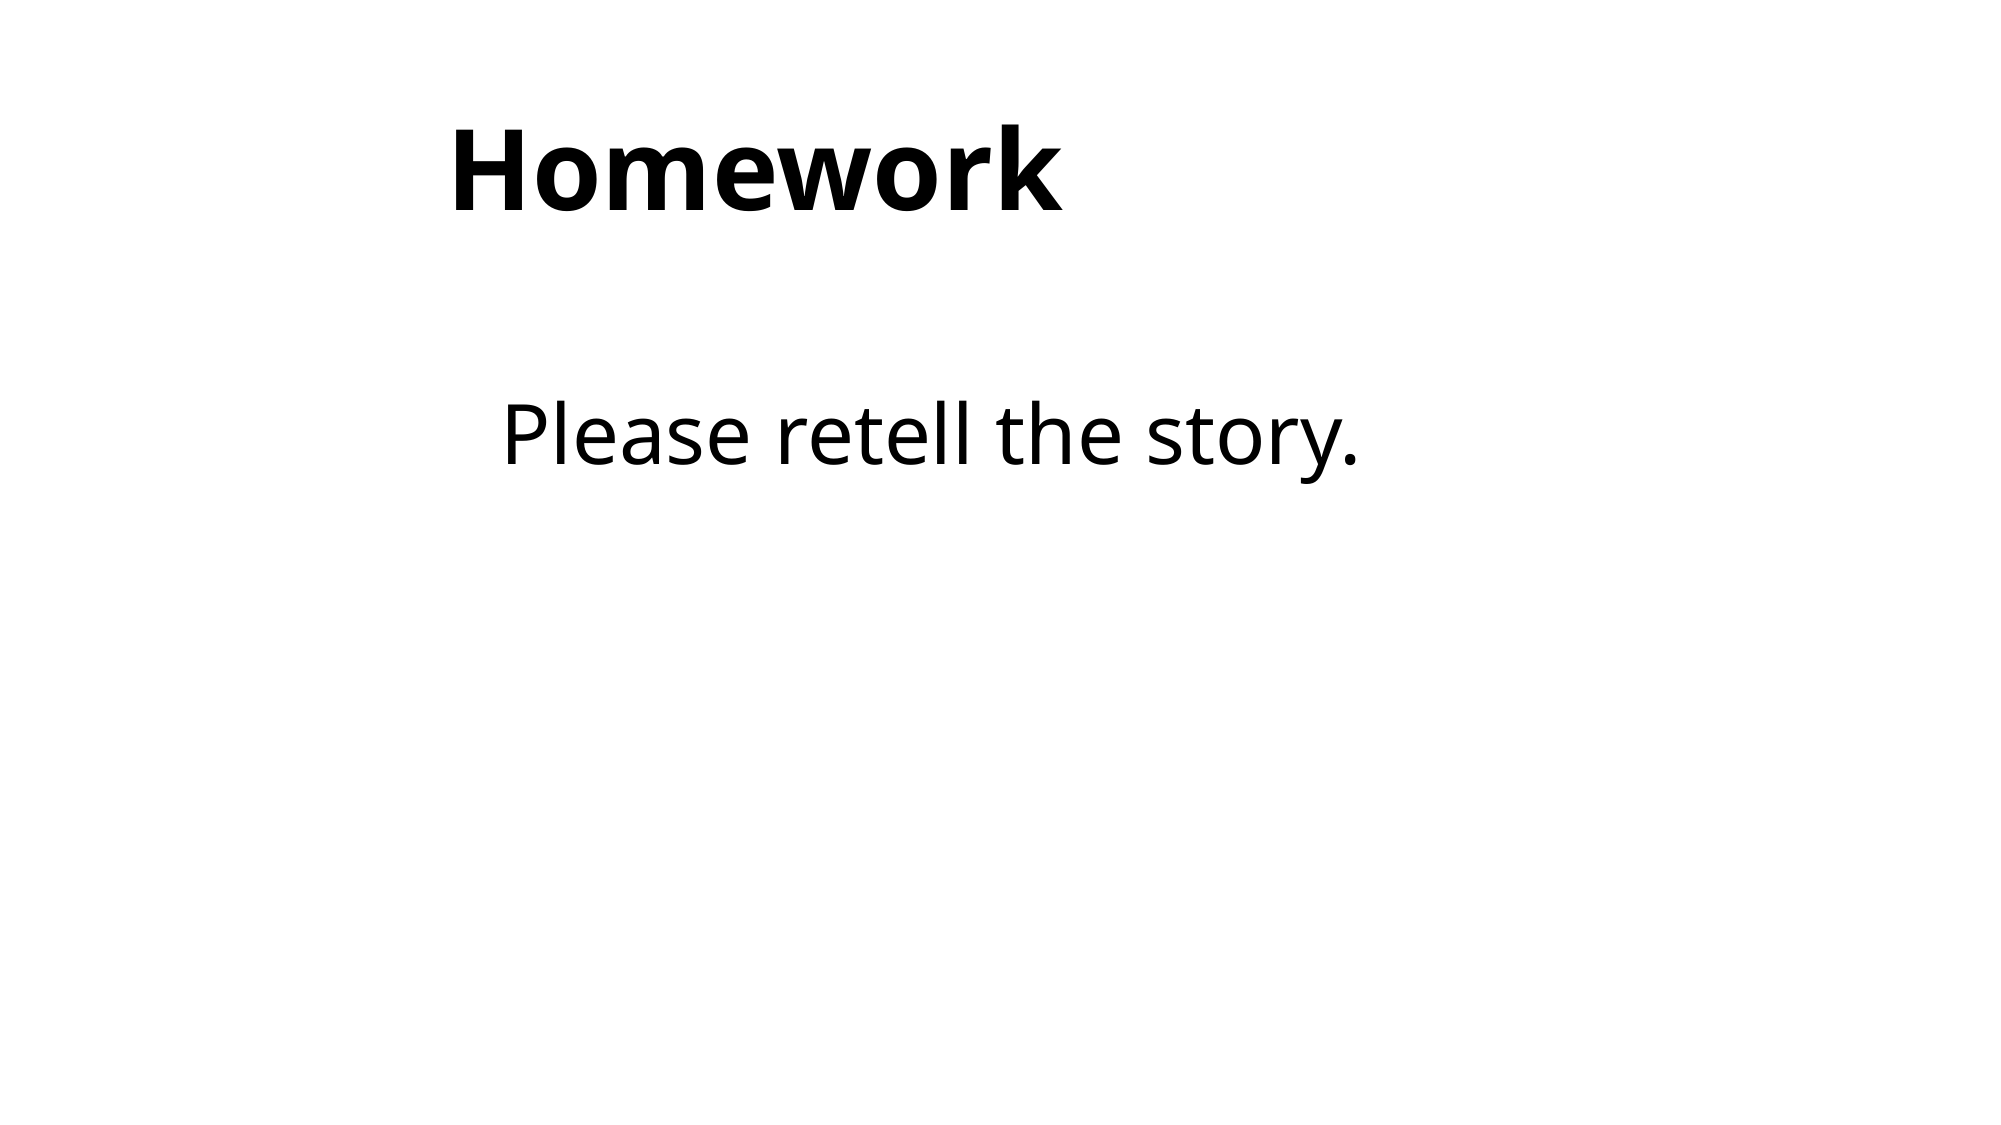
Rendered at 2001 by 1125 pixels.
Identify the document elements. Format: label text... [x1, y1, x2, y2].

text_box Homework [431, 90, 1108, 240]
text_box Please retell the story. [485, 373, 1378, 489]
